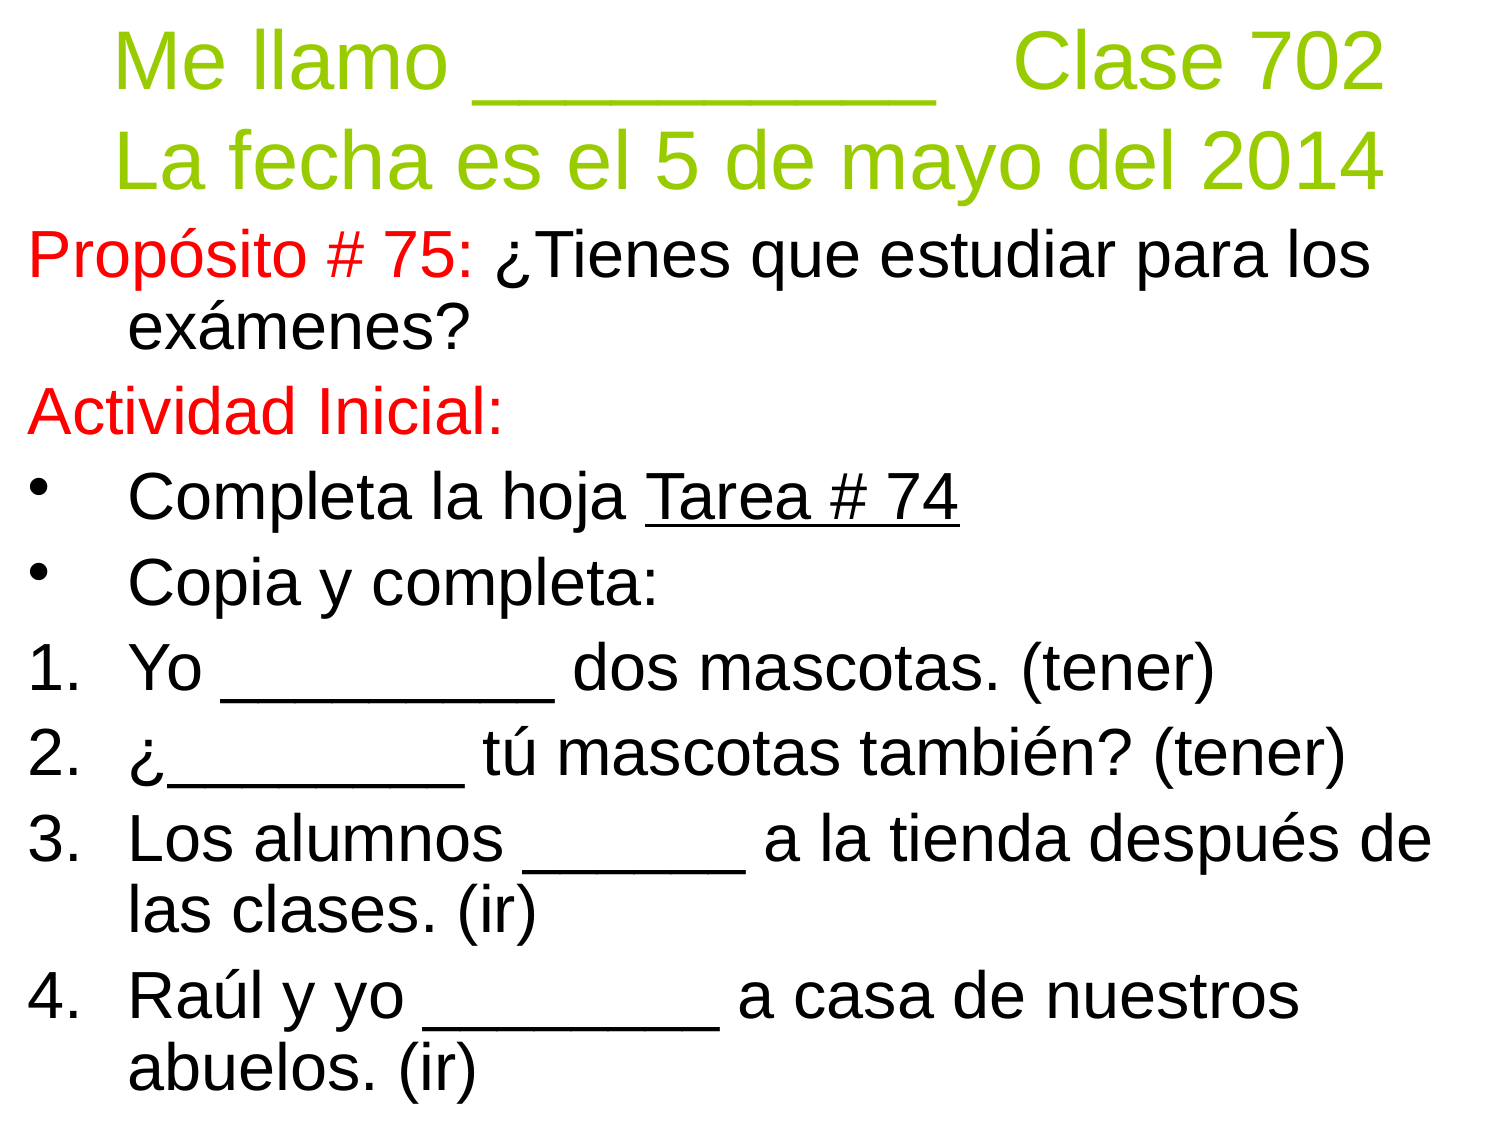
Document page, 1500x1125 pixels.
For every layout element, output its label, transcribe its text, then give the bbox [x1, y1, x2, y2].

list Propósito # 75: ¿Tienes que estudiar para los exámenes? Actividad Inicial: Completa la hoja Tarea # 74 Copia y completa: Yo _________ dos mascotas. (tener) ¿________ tú mascotas también? (tener) Los alumnos ______ a la tienda después de las clases. (ir) Raúl y yo ________ a casa de nuestros abuelos. (ir) [12, 212, 1475, 1075]
title Me llamo __________ Clase 702 La fecha es el 5 de mayo del 2014 [50, 12, 1450, 200]
